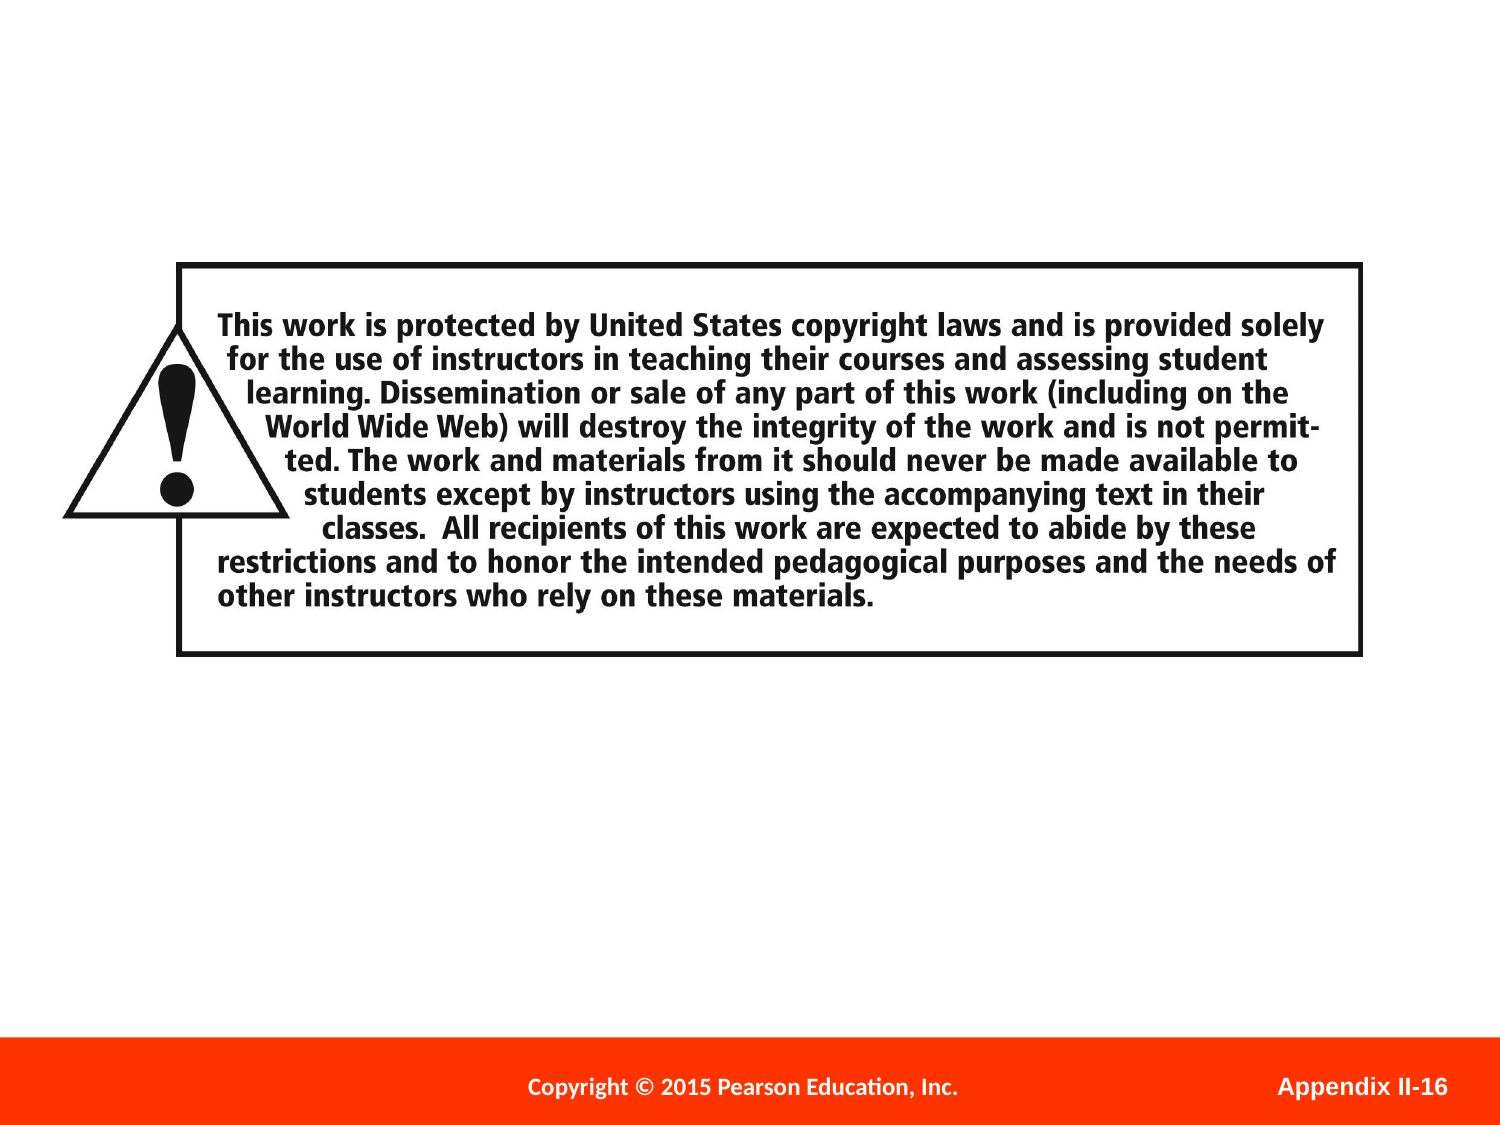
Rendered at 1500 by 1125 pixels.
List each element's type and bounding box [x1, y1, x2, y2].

picture [62, 262, 1363, 657]
